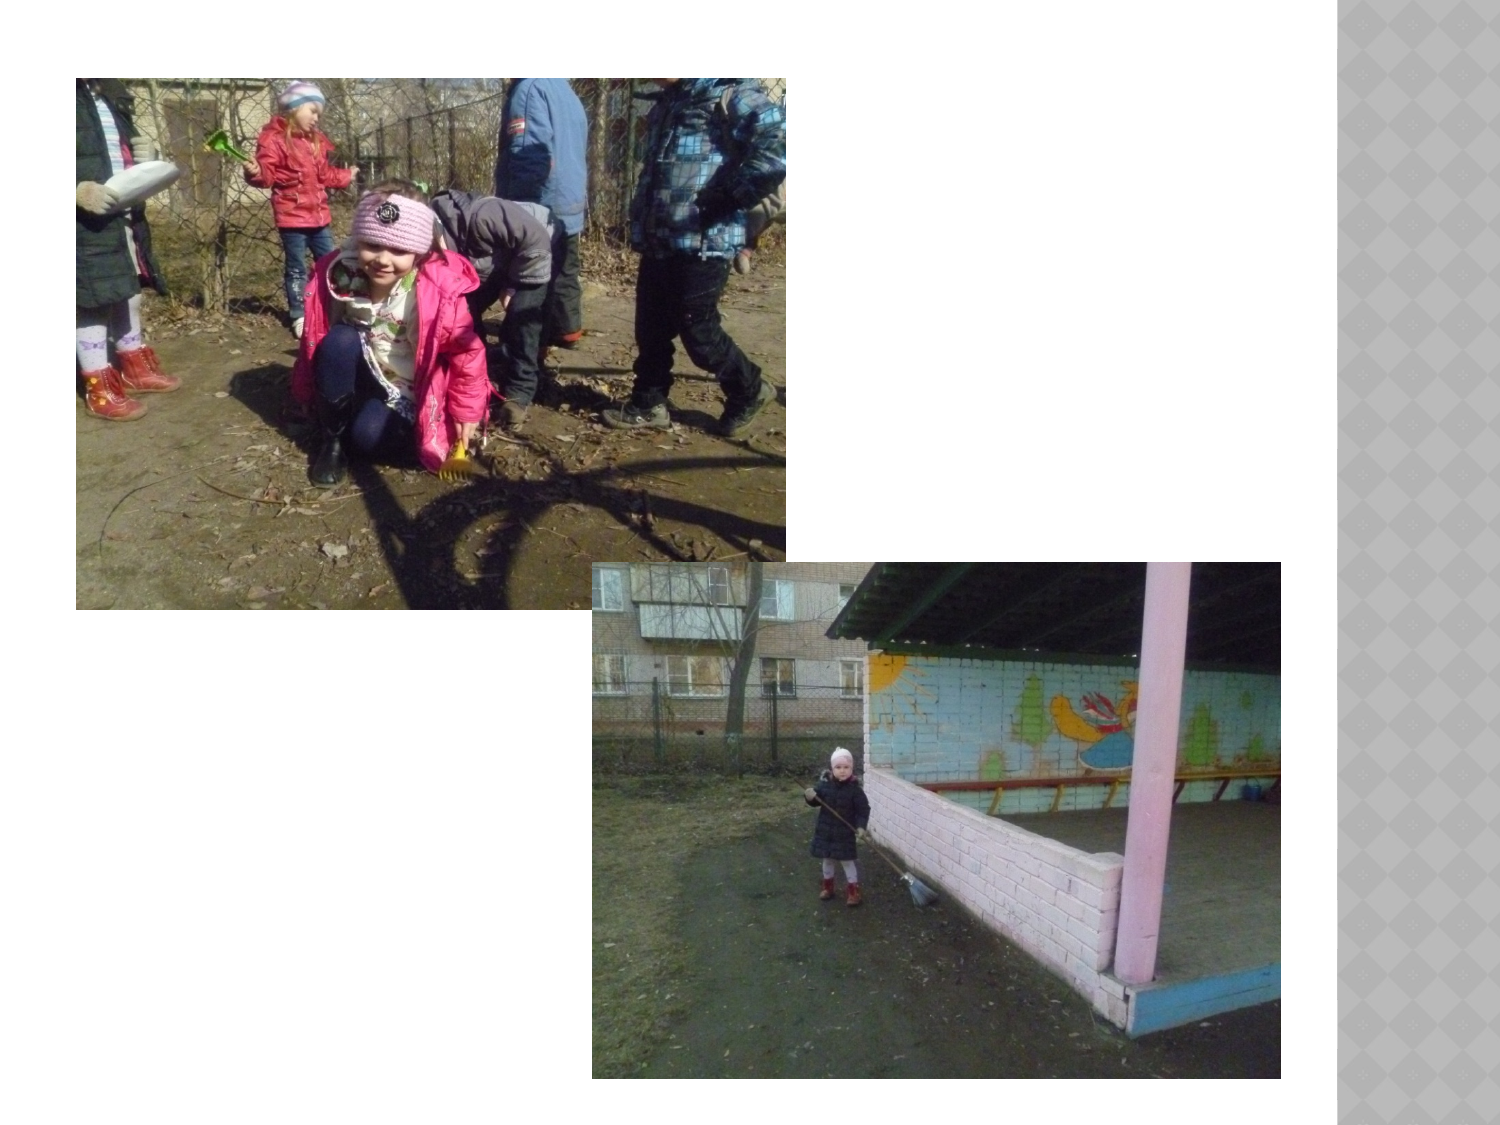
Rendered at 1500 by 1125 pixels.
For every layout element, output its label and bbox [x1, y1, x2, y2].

list [76, 77, 786, 611]
list [591, 561, 1281, 1079]
